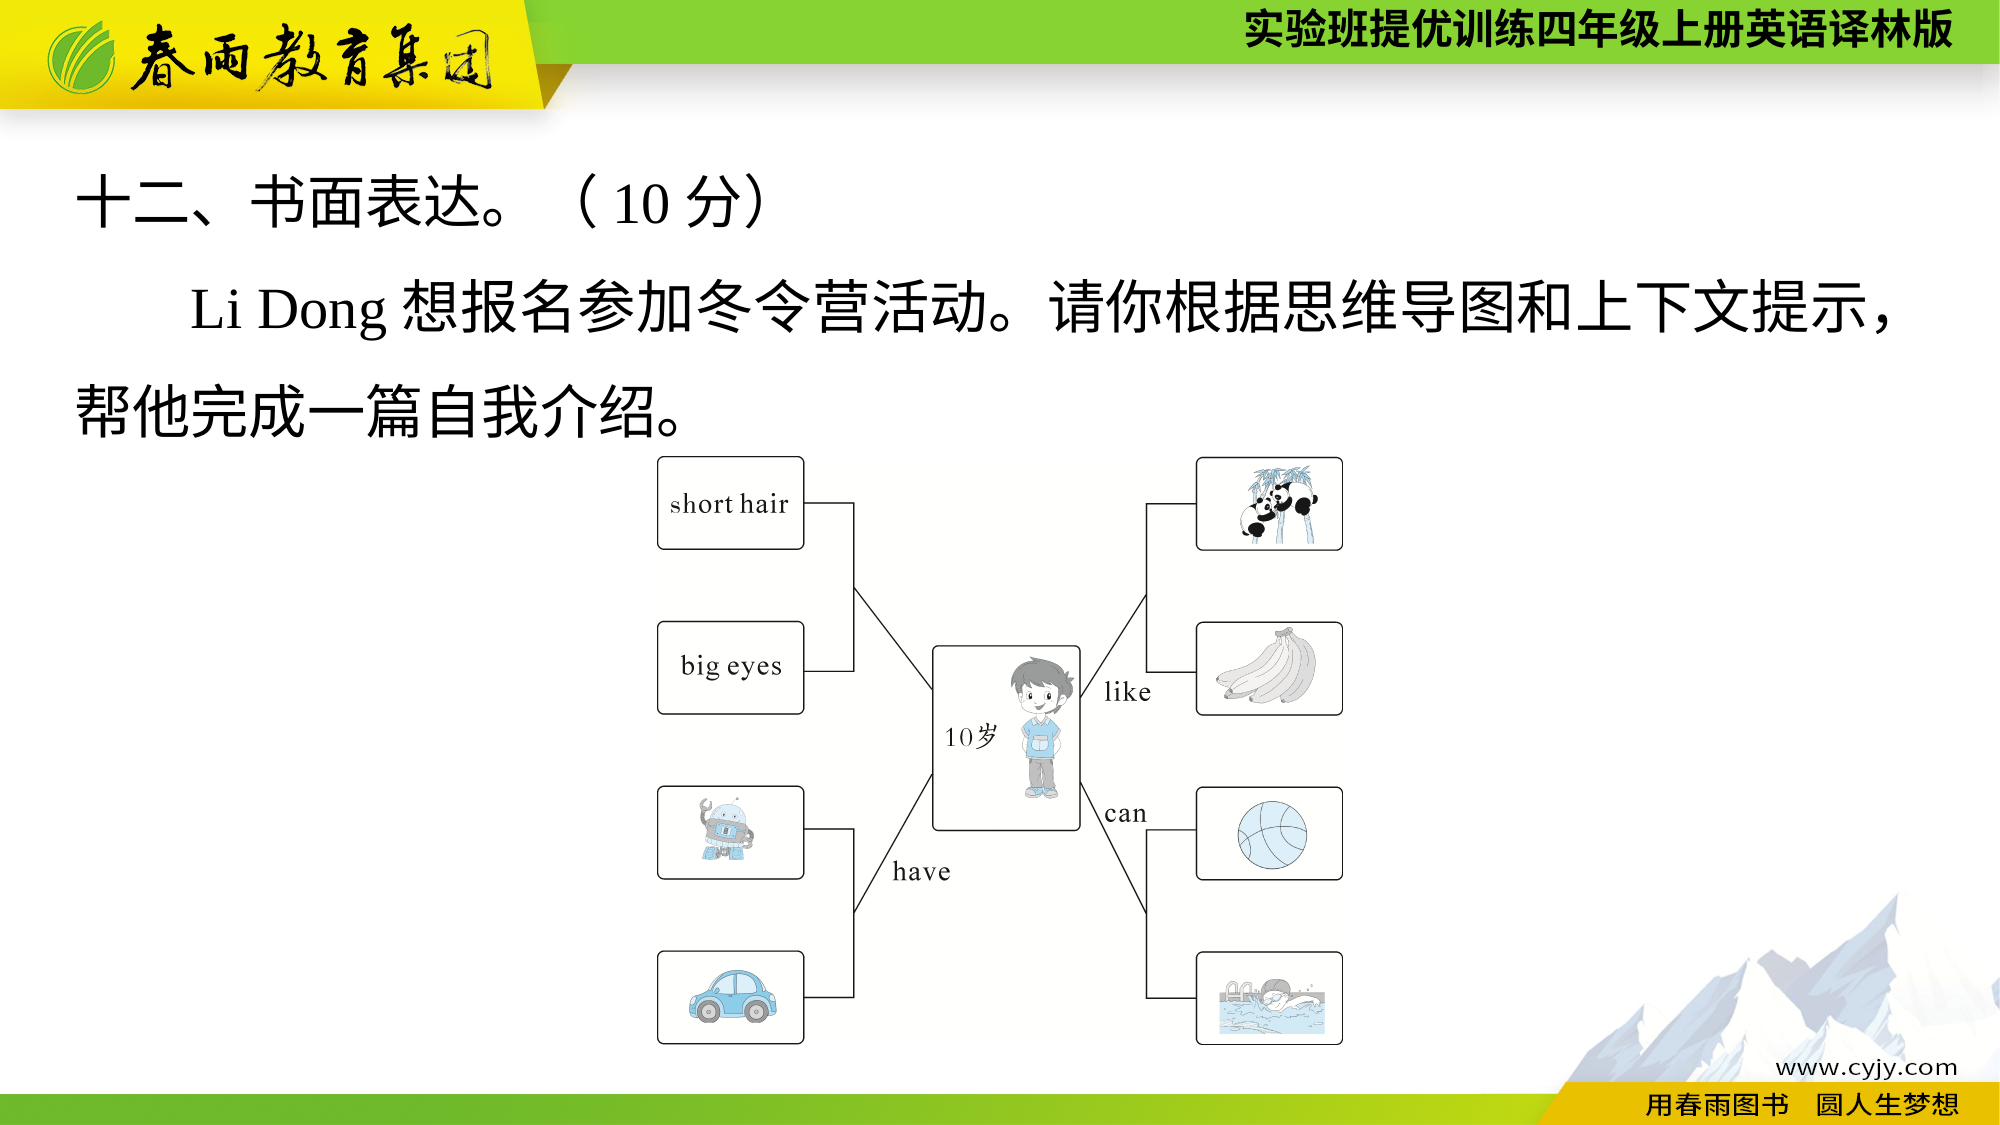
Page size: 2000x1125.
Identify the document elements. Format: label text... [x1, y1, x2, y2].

list 十二、书面表达。（10分） Li Dong想报名参加冬令营活动。请你根据思维导图和上下文提示，帮他完成一篇自我介绍。 [59, 122, 1944, 509]
picture [0, 0, 2000, 1125]
